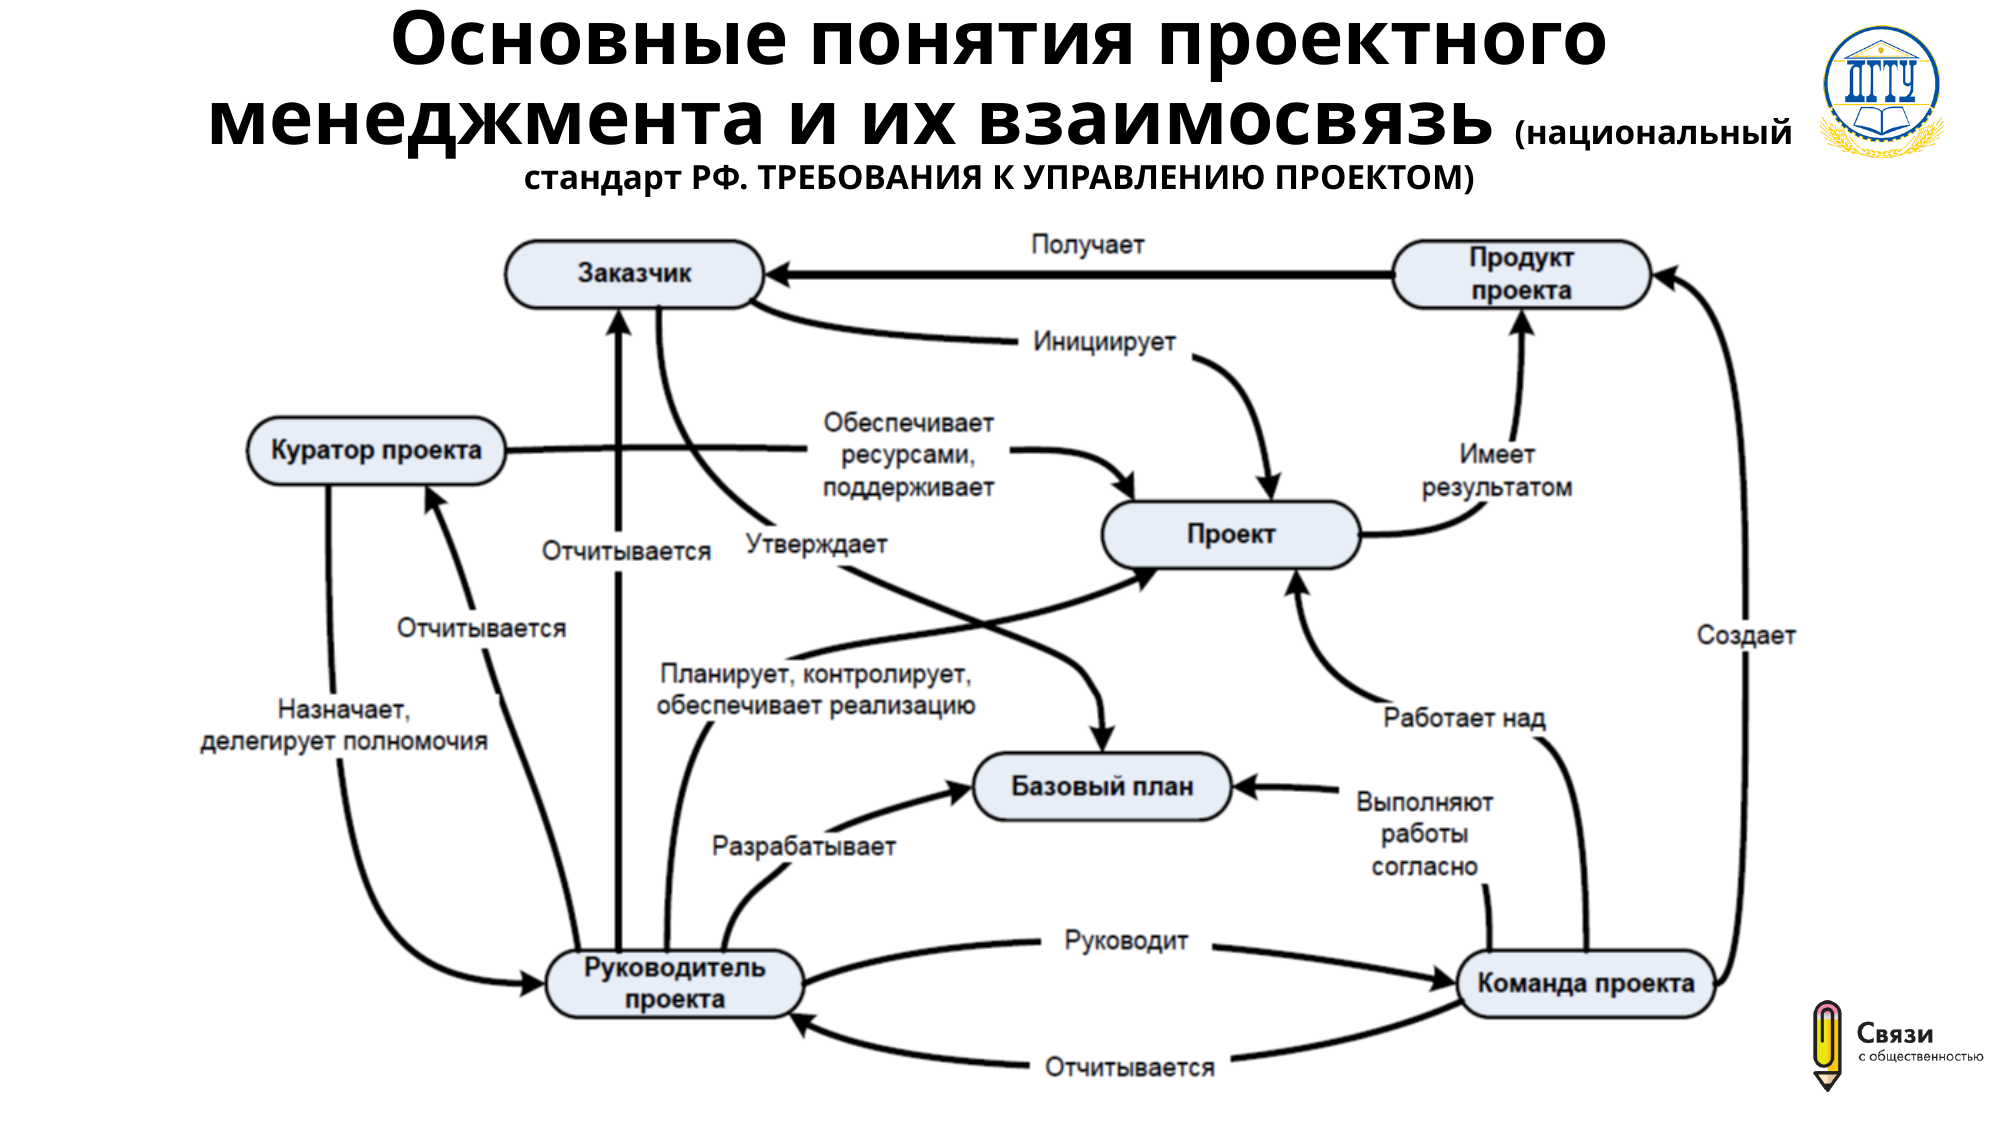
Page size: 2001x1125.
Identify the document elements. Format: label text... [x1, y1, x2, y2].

picture [1819, 25, 1944, 158]
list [144, 213, 1856, 1100]
picture [1813, 1000, 1988, 1092]
title Основные понятия проектного менеджмента и их взаимосвязь (национальный стандарт РФ. ТРЕБОВАНИЯ К УПРАВЛЕНИЮ ПРОЕКТОМ) [137, 25, 1863, 171]
